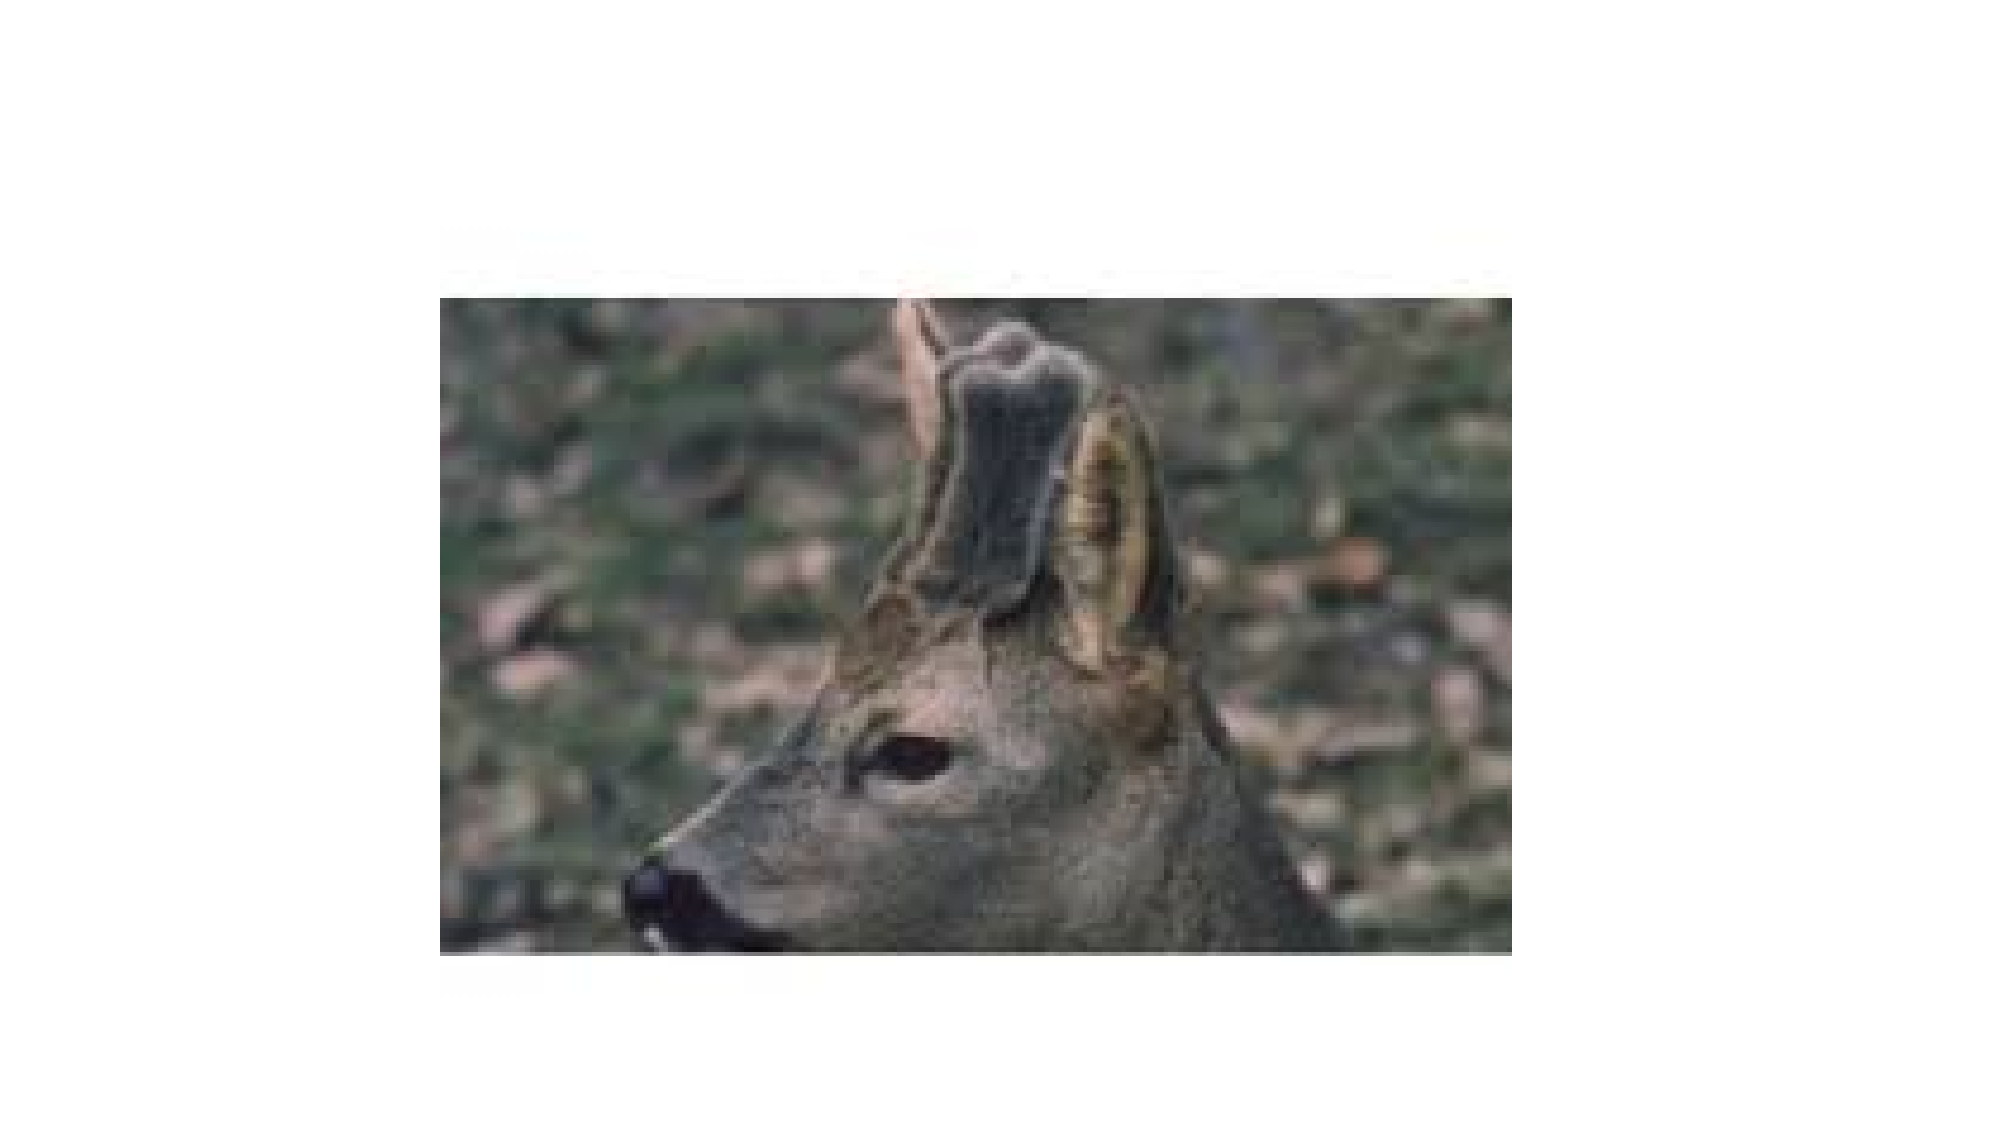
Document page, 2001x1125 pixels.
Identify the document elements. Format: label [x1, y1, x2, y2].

picture [439, 3, 1512, 1076]
